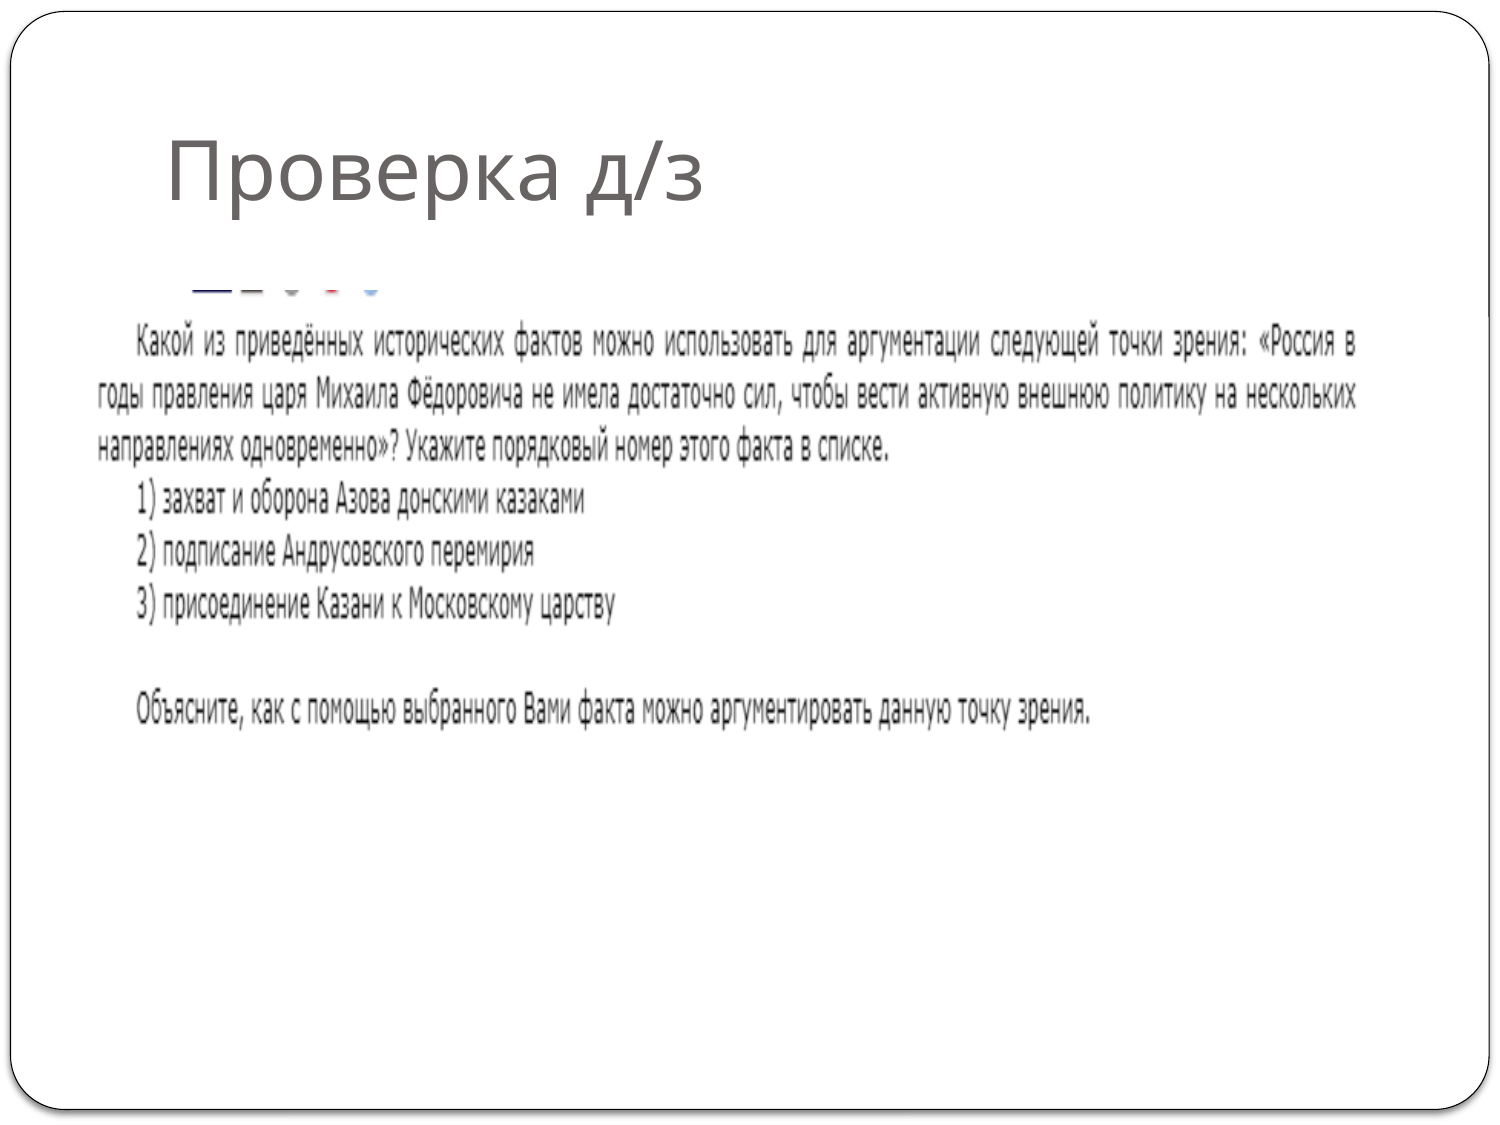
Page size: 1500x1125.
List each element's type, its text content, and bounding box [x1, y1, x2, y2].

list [88, 290, 1435, 742]
title Проверка д/з [150, 45, 1425, 233]
